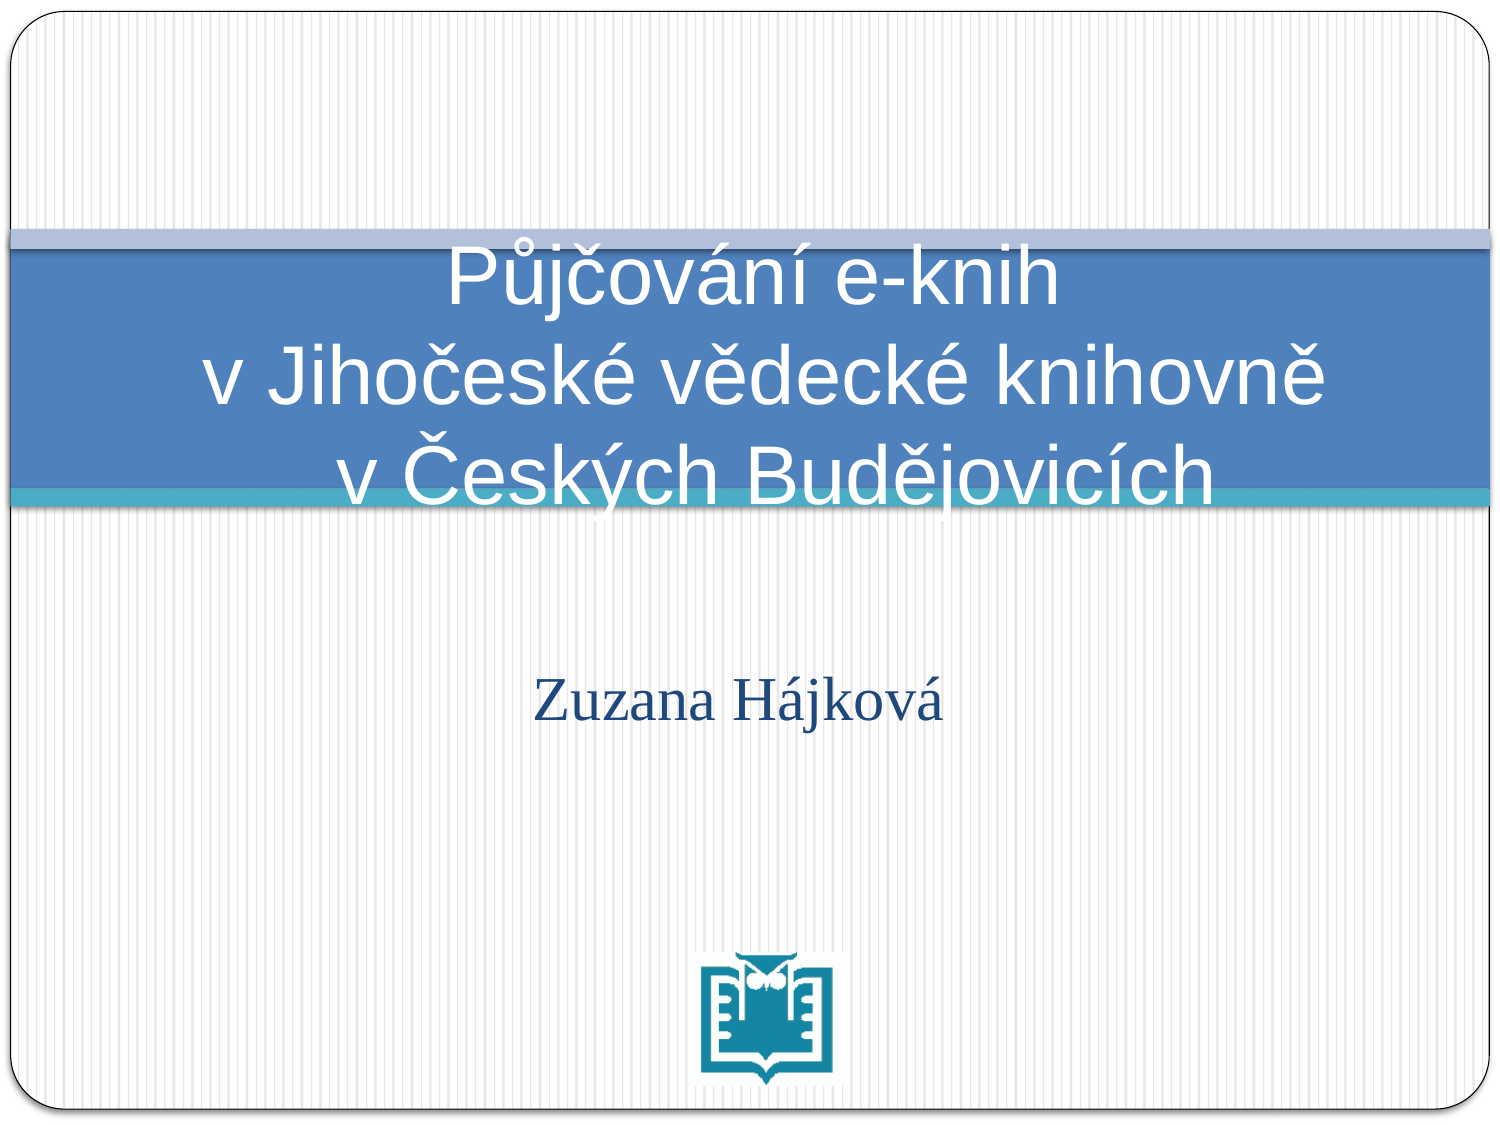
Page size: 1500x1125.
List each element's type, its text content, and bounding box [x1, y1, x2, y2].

title Půjčování e-knih v Jihočeské vědecké knihovně v Českých Budějovicích [81, 198, 1449, 551]
picture [690, 952, 845, 1086]
subtitle Zuzana Hájková [112, 649, 1365, 938]
